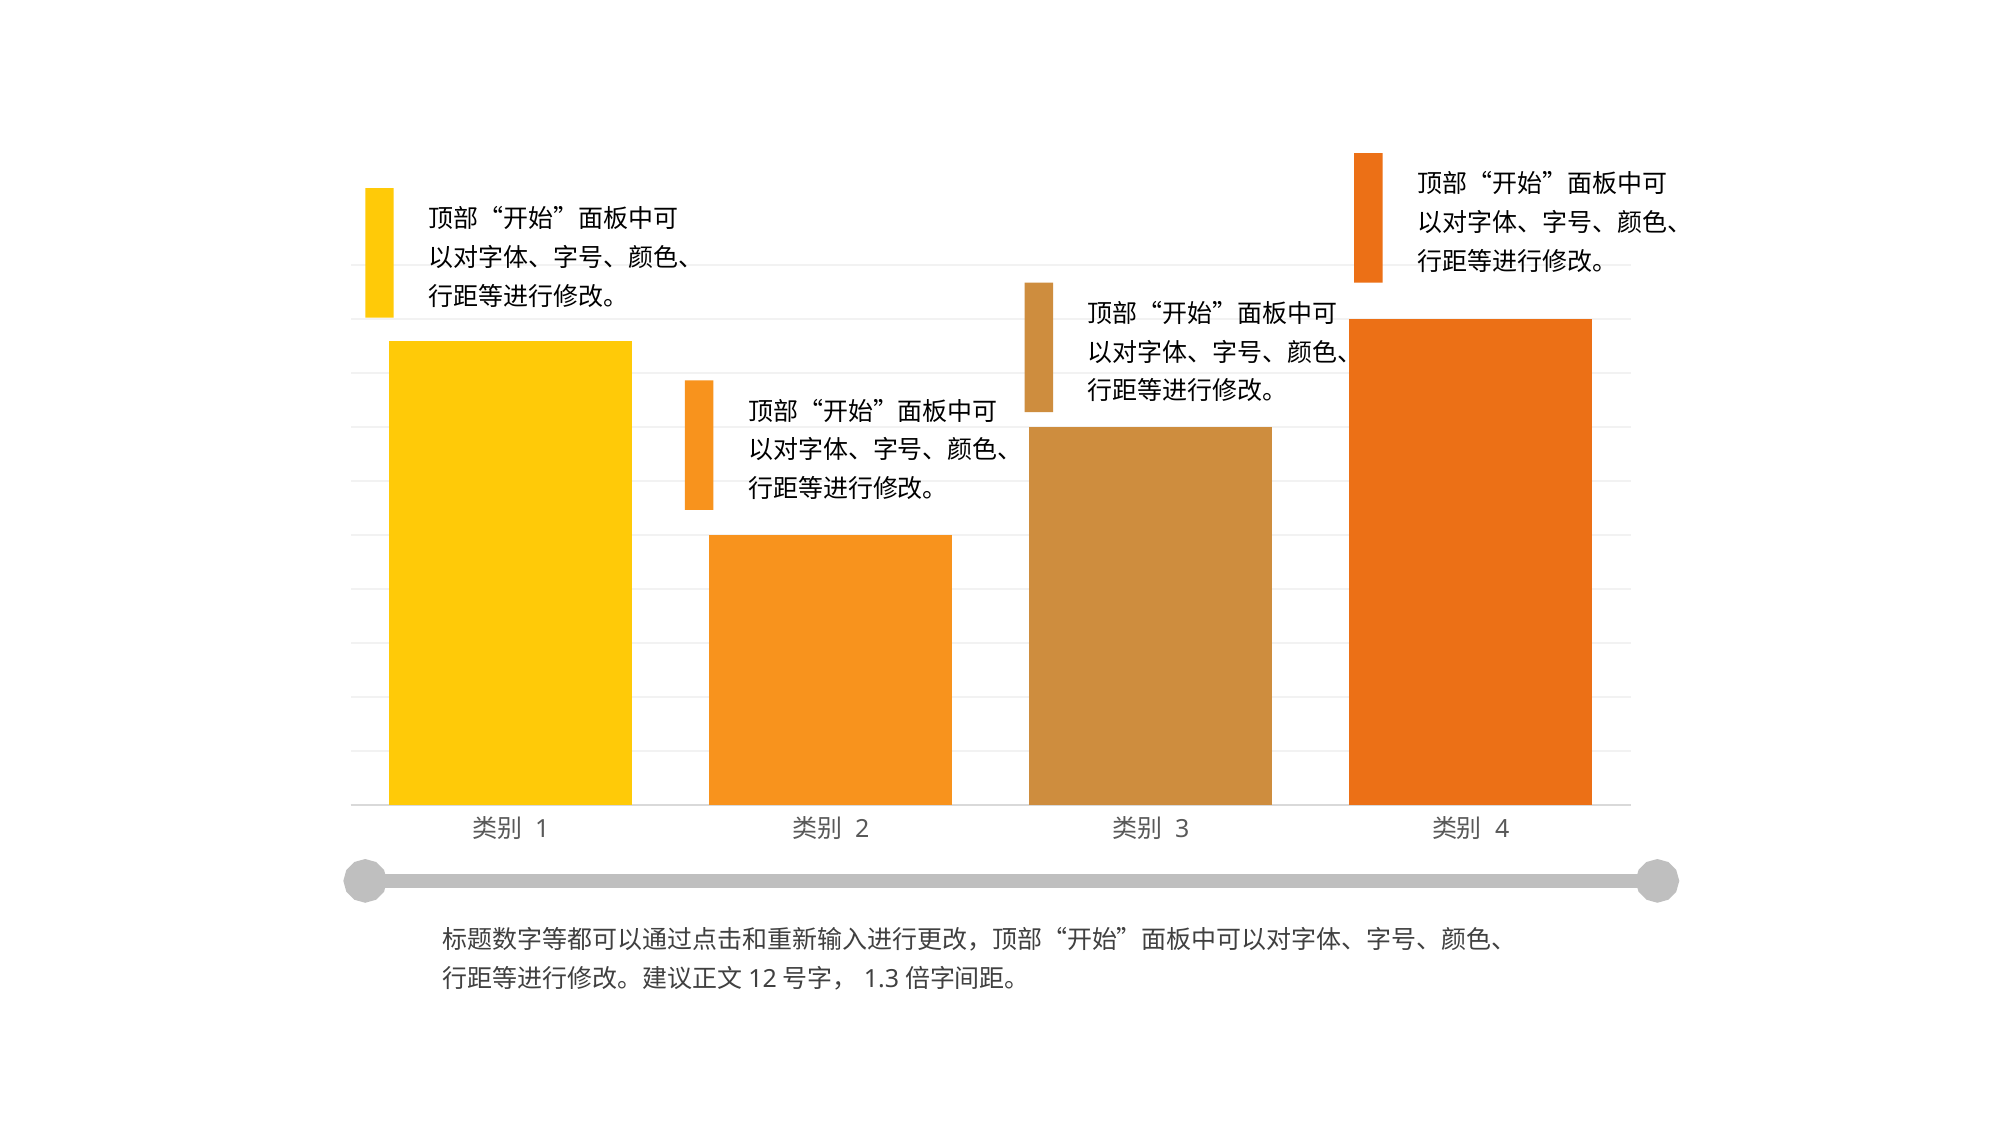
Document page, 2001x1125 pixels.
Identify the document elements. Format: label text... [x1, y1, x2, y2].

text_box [365, 188, 695, 318]
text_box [1024, 282, 1355, 413]
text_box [1354, 153, 1684, 283]
chart [324, 252, 1658, 858]
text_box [684, 380, 1015, 510]
text_box 标题数字等都可以通过点击和重新输入进行更改，顶部“开始”面板中可以对字体、字号、颜色、行距等进行修改。建议正文12号字，1.3倍字间距。 [431, 909, 1551, 999]
